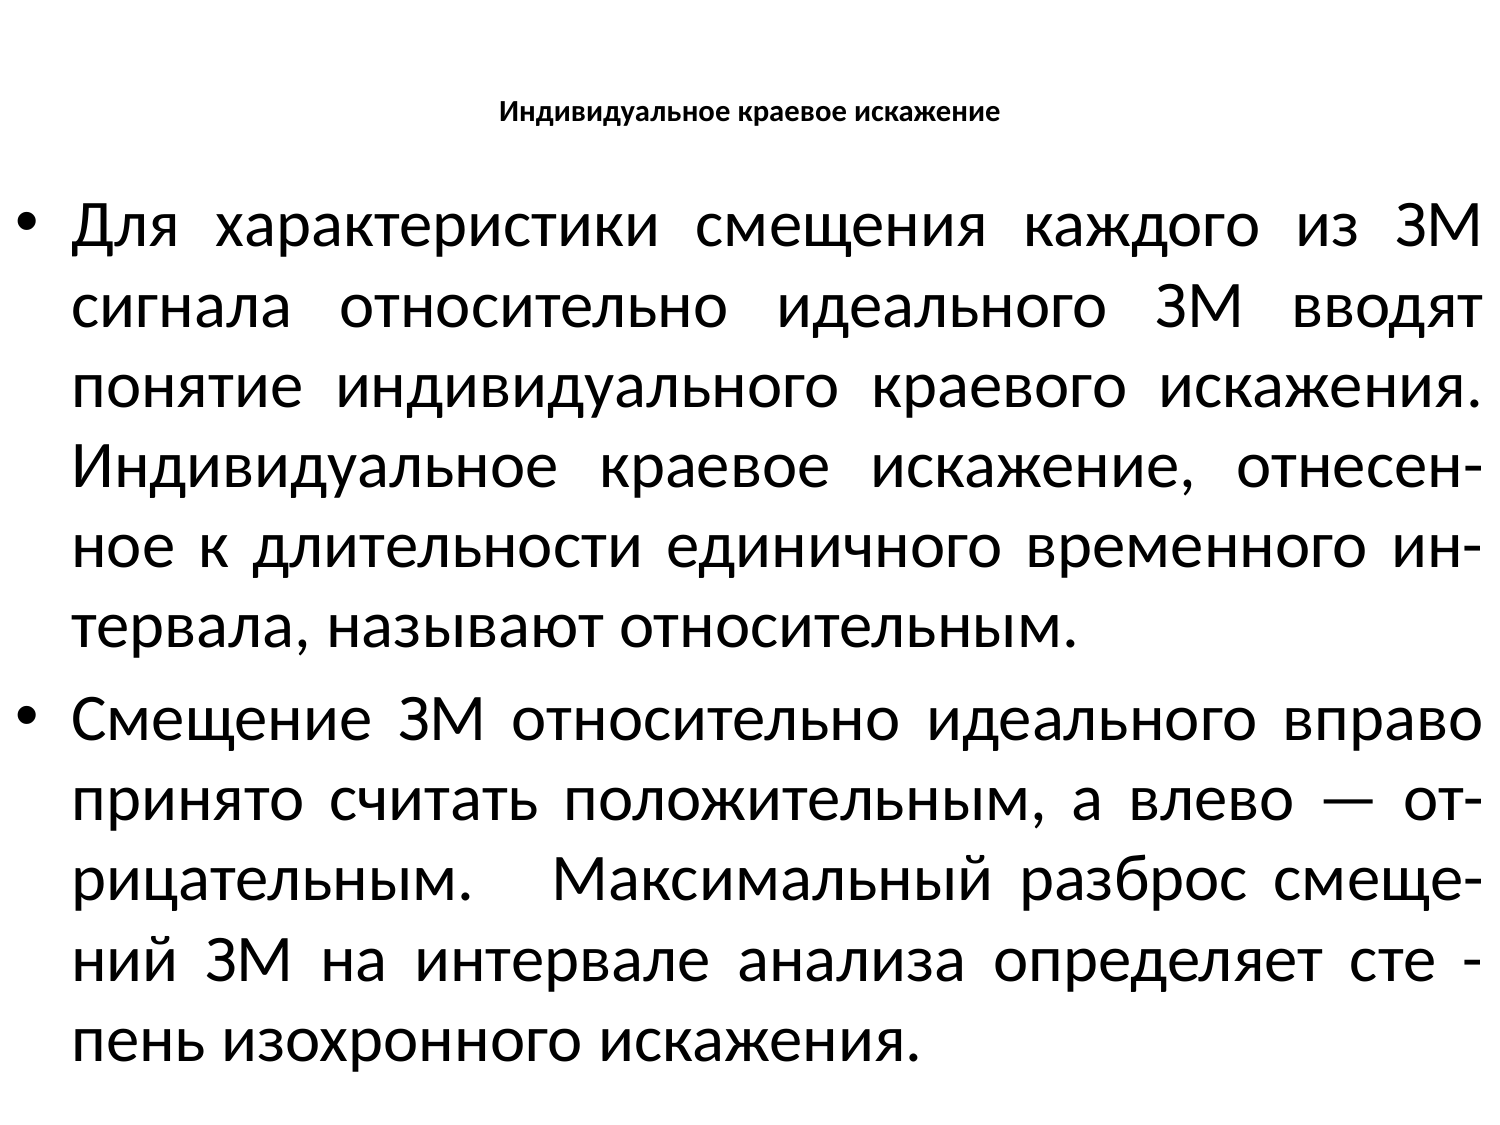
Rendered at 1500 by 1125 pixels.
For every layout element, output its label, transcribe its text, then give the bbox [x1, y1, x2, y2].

list Для характеристики смещения каждого из ЗМ сигнала относительно идеального ЗМ вводят понятие индивидуального краевого искажения. Индивидуальное краевое искажение, отнесен- ное к длительности единичного временного ин- тервала, называют относительным. Смещение ЗМ относительно идеального вправо принято считать положительным, а влево — от- рицательным. Максимальный разброс смеще- ний ЗМ на интервале анализа определяет сте -пень изохронного искажения. [0, 172, 1500, 1125]
title Индивидуальное краевое искажение [75, 45, 1425, 172]
